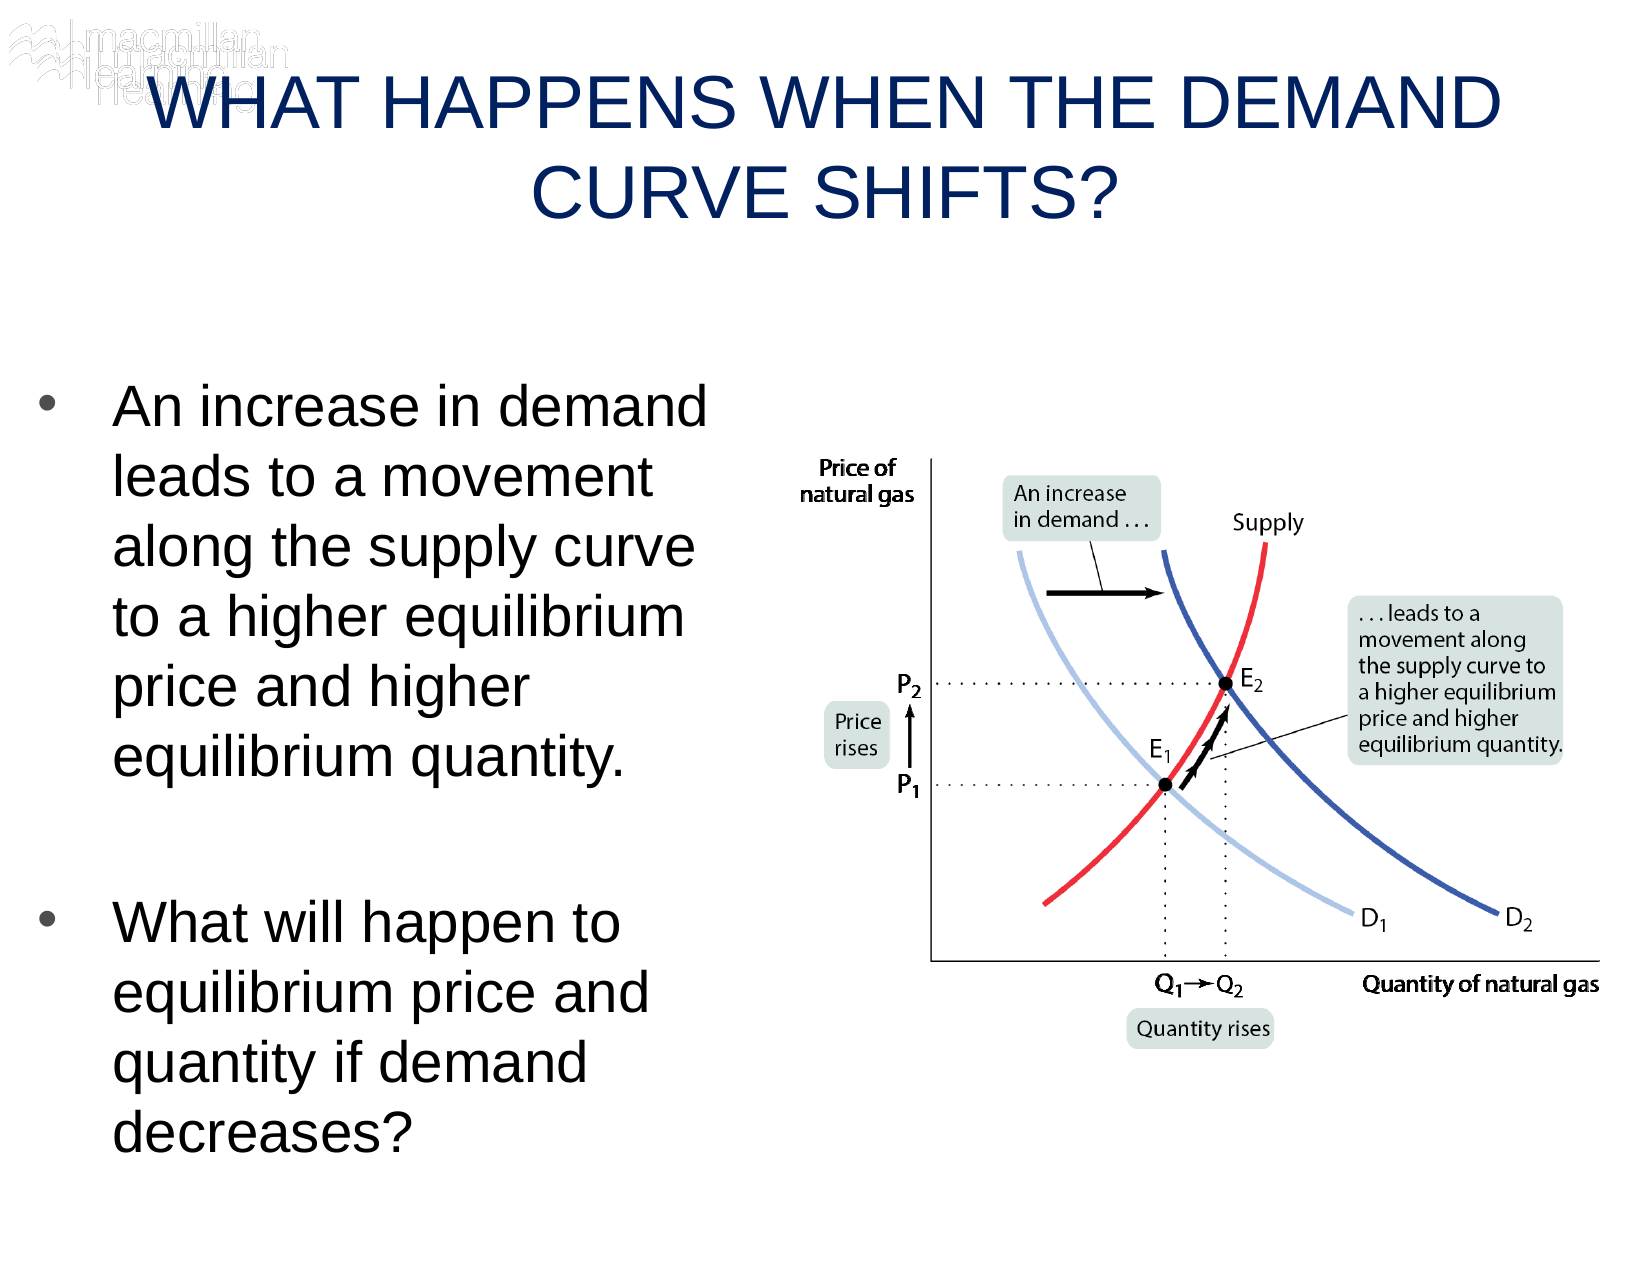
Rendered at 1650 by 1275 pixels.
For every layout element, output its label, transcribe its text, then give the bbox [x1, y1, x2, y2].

picture [798, 455, 1600, 1049]
title WHAT HAPPENS WHEN THE DEMAND CURVE SHIFTS? [0, 63, 1650, 225]
picture [9, 19, 288, 63]
list An increase in demand leads to a movement along the supply curve to a higher equilibrium price and higher equilibrium quantity. What will happen to equilibrium price and quantity if demand decreases? [22, 352, 767, 1184]
